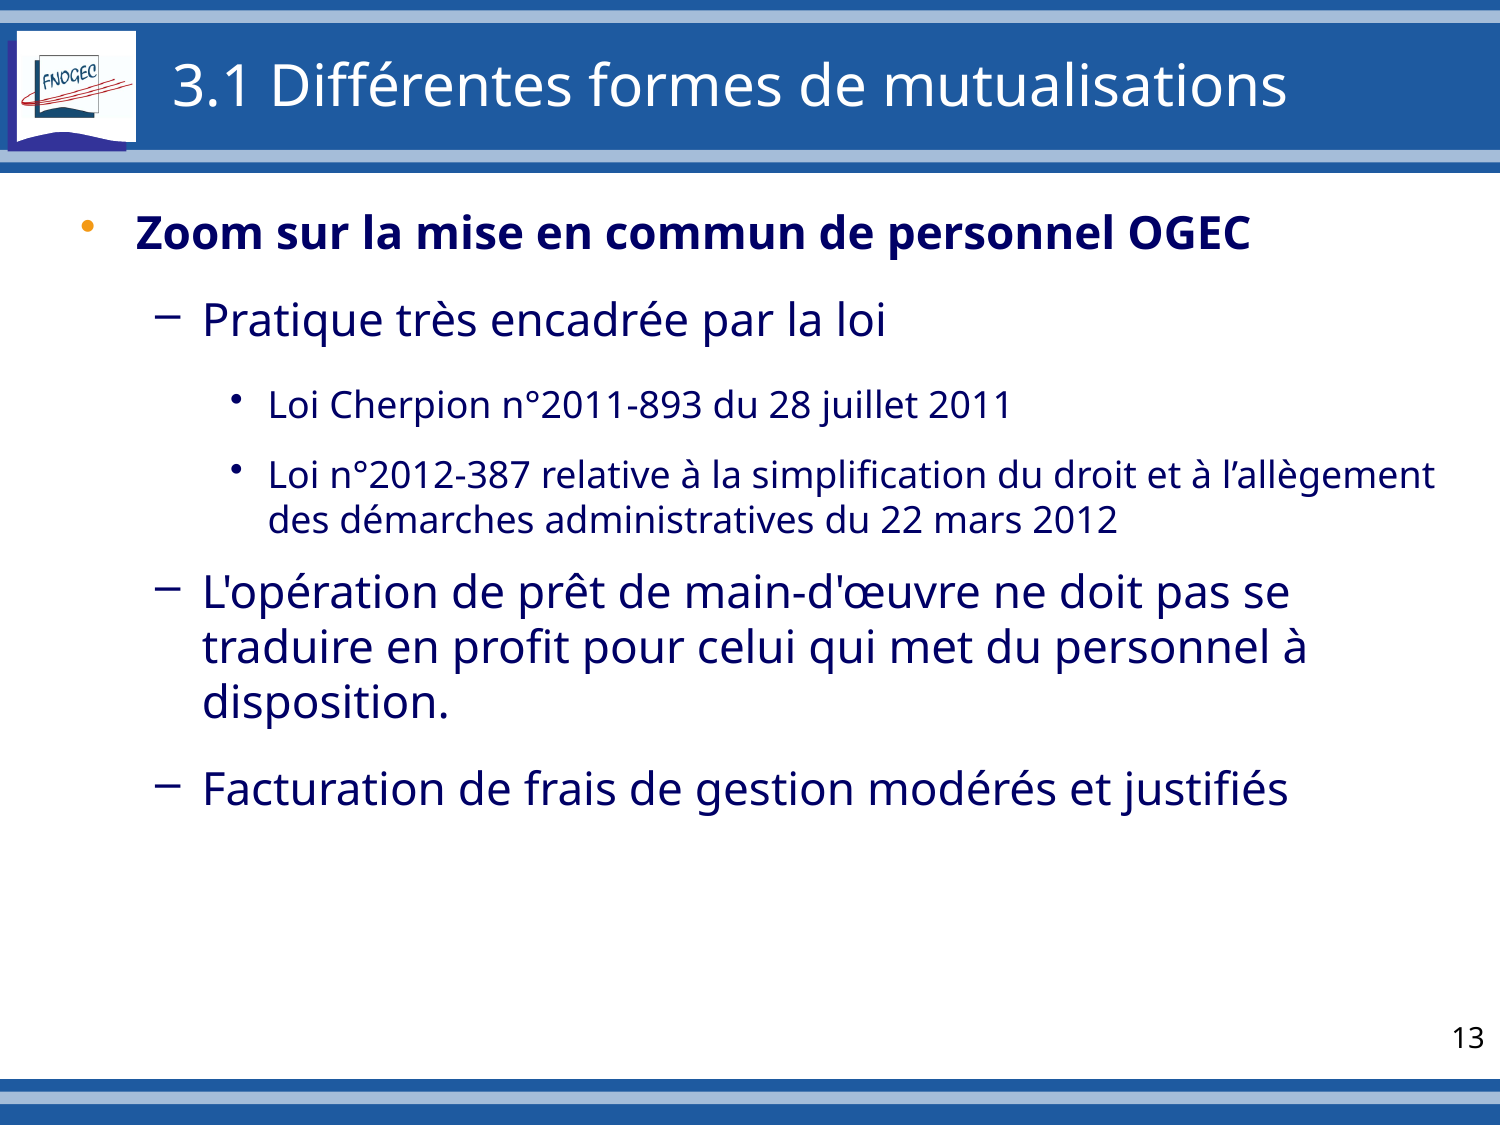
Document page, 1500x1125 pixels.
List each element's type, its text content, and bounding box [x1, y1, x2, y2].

title 3.1 Différentes formes de mutualisations [157, 36, 1500, 130]
slide_number 13 [1149, 1011, 1500, 1090]
list Zoom sur la mise en commun de personnel OGEC Pratique très encadrée par la loi Loi Cherpion n°2011-893 du 28 juillet 2011 Loi n°2012-387 relative à la simplification du droit et à l’allègement des démarches administratives du 22 mars 2012 L'opération de prêt de main-d'œuvre ne doit pas se traduire en profit pour celui qui met du personnel à disposition. Facturation de frais de gestion modérés et justifiés [64, 196, 1471, 1083]
picture [18, 51, 136, 123]
